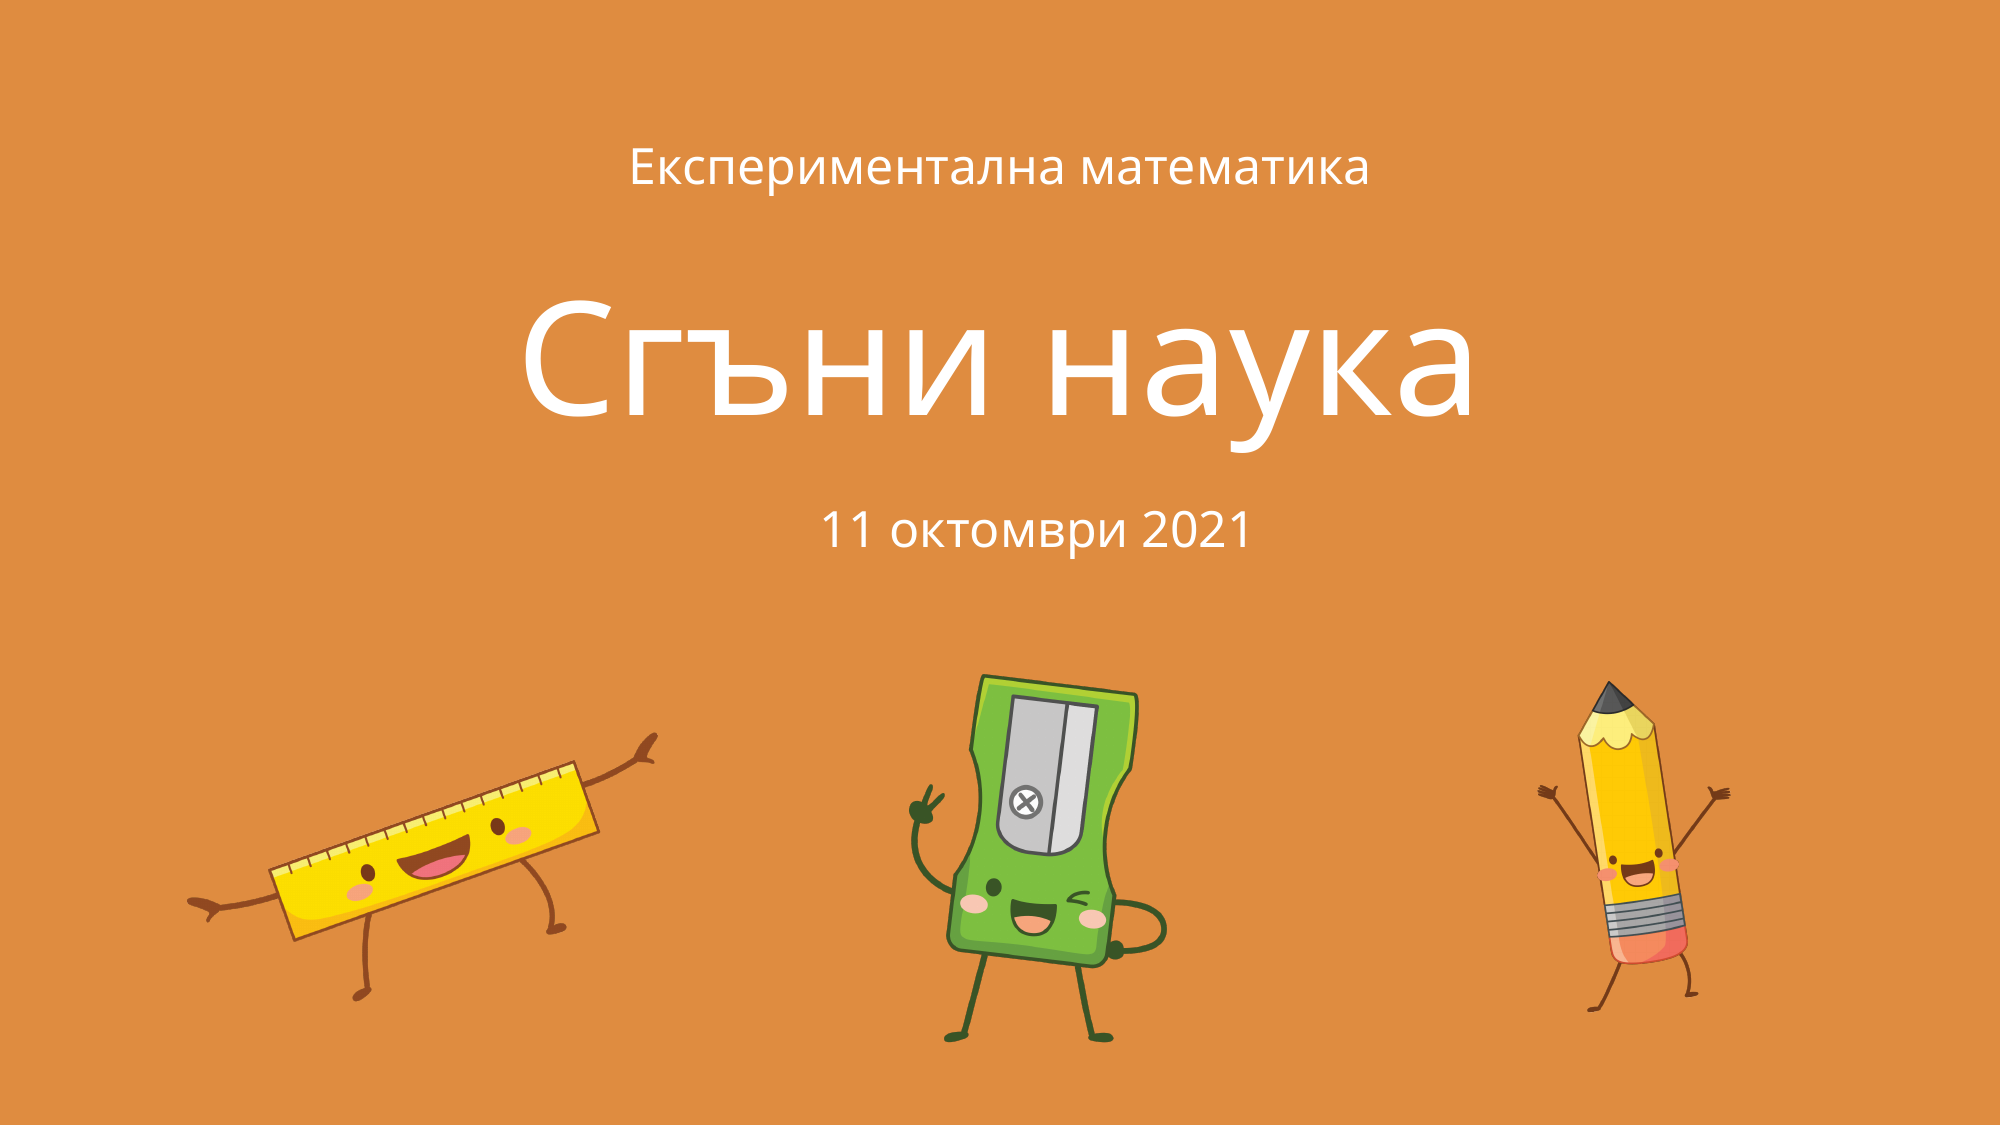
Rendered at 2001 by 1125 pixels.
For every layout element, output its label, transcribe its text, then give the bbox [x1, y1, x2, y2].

list 11 октомври 2021 [475, 496, 1601, 602]
picture [1523, 666, 1759, 1014]
list Сгъни наука [400, 271, 1601, 459]
picture [186, 731, 708, 1046]
title Експериментална математика [475, 133, 1526, 239]
picture [908, 673, 1167, 1043]
